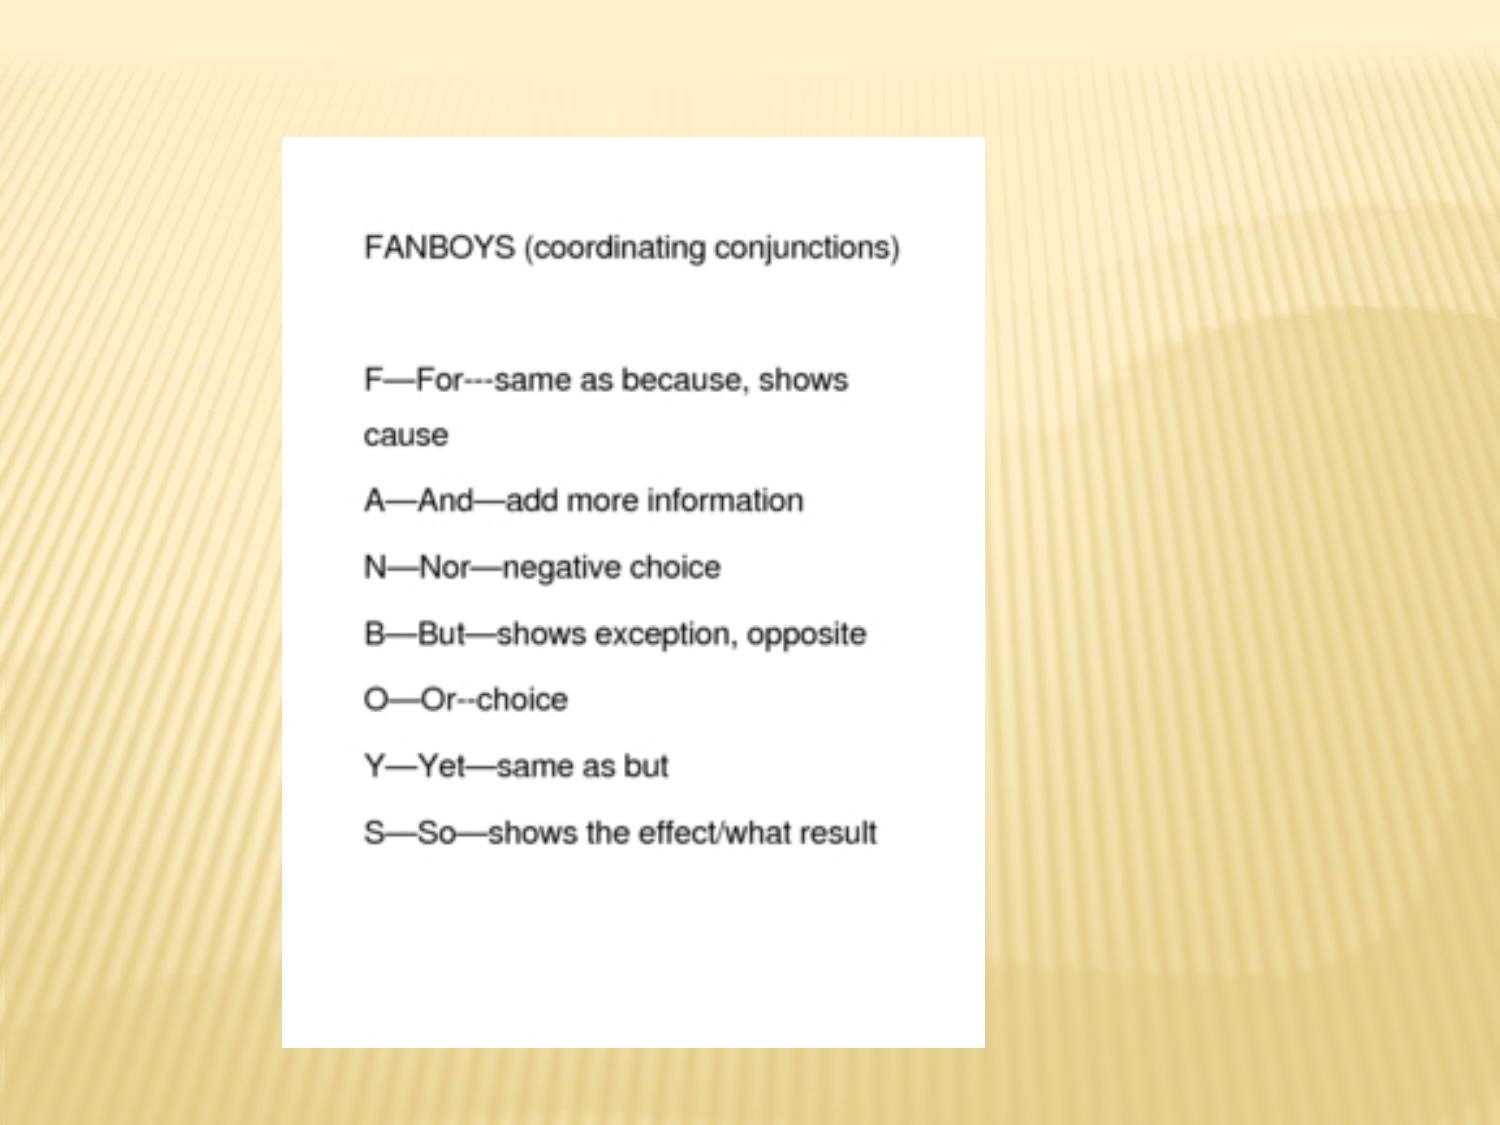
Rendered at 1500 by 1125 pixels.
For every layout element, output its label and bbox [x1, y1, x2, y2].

picture [282, 137, 985, 1048]
